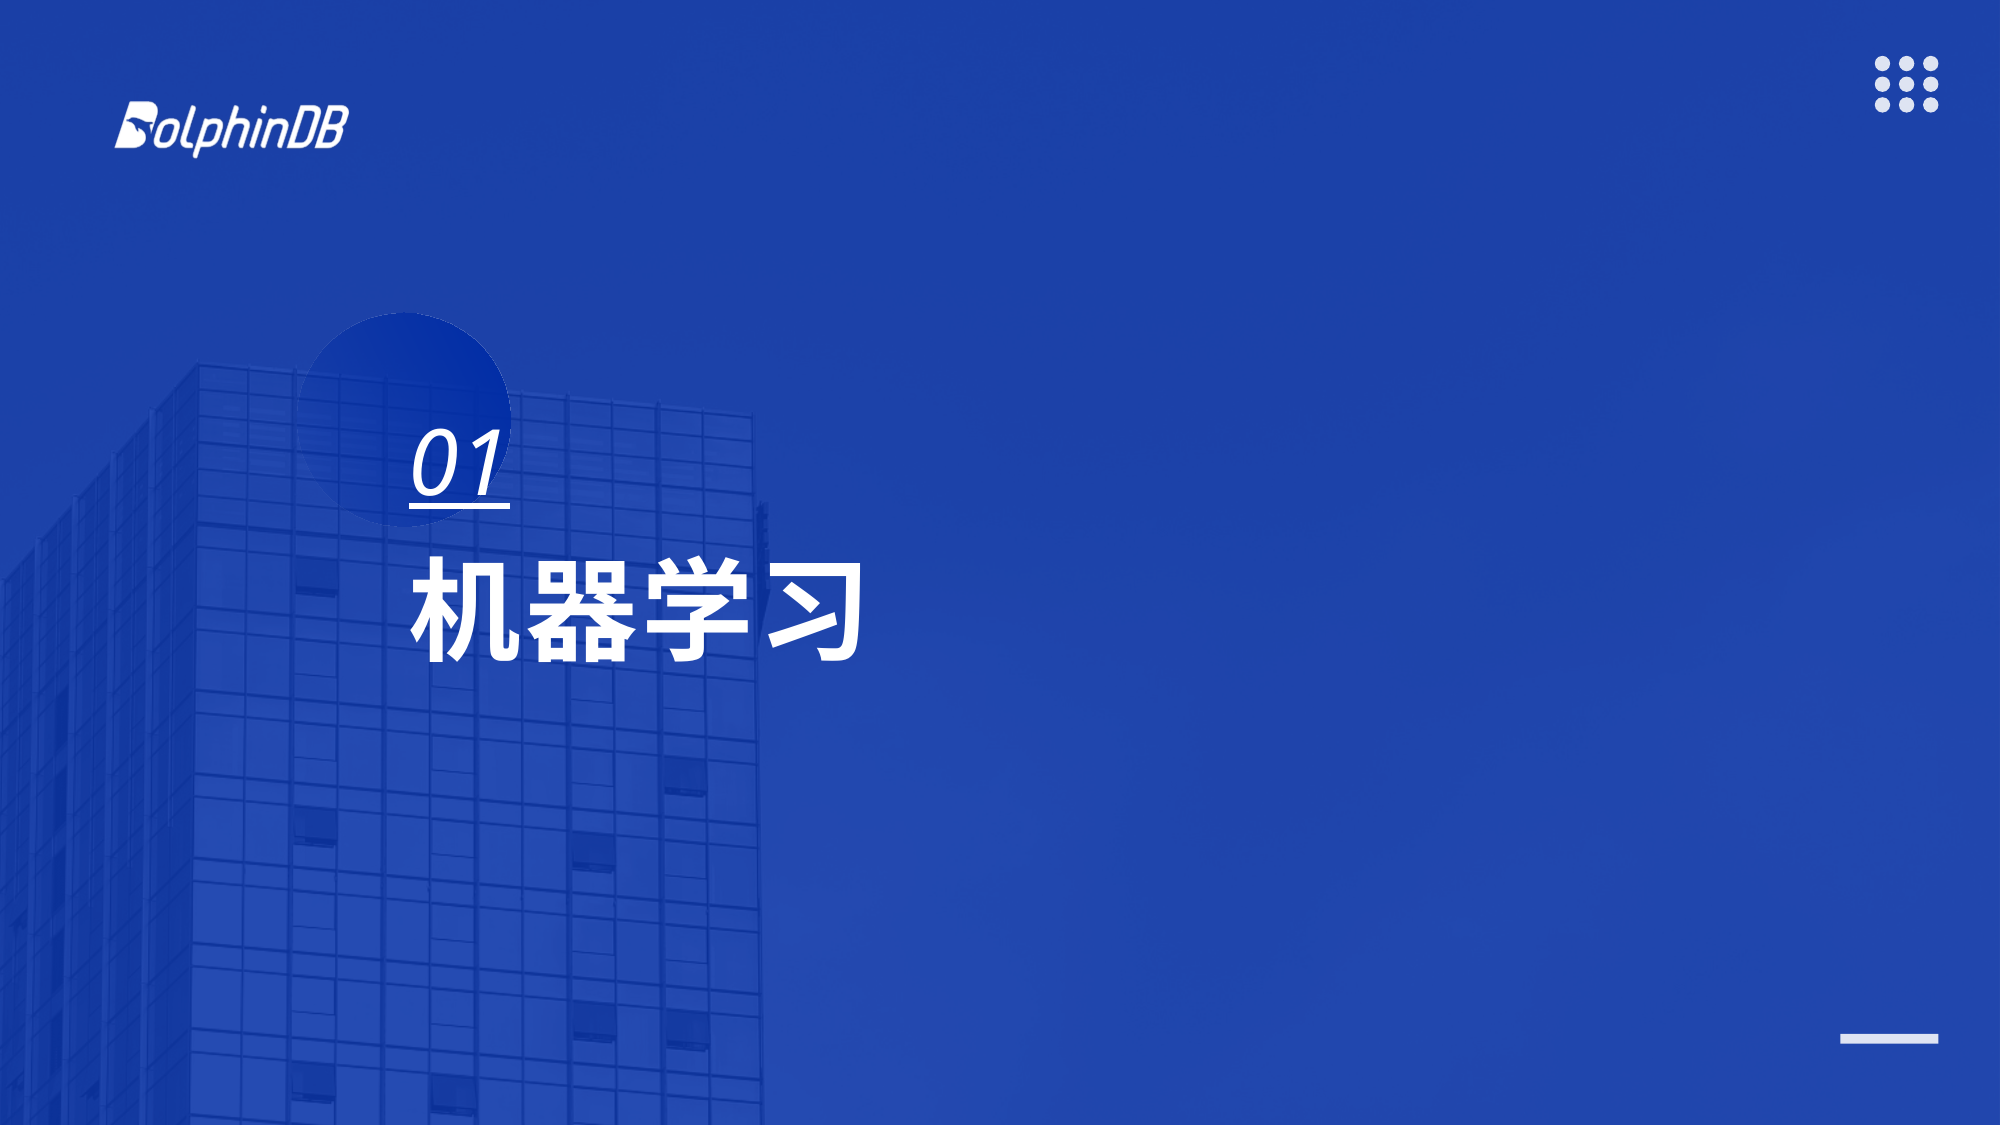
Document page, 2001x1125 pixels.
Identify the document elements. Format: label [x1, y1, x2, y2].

picture [0, 0, 2000, 1125]
text_box [1874, 55, 1939, 113]
